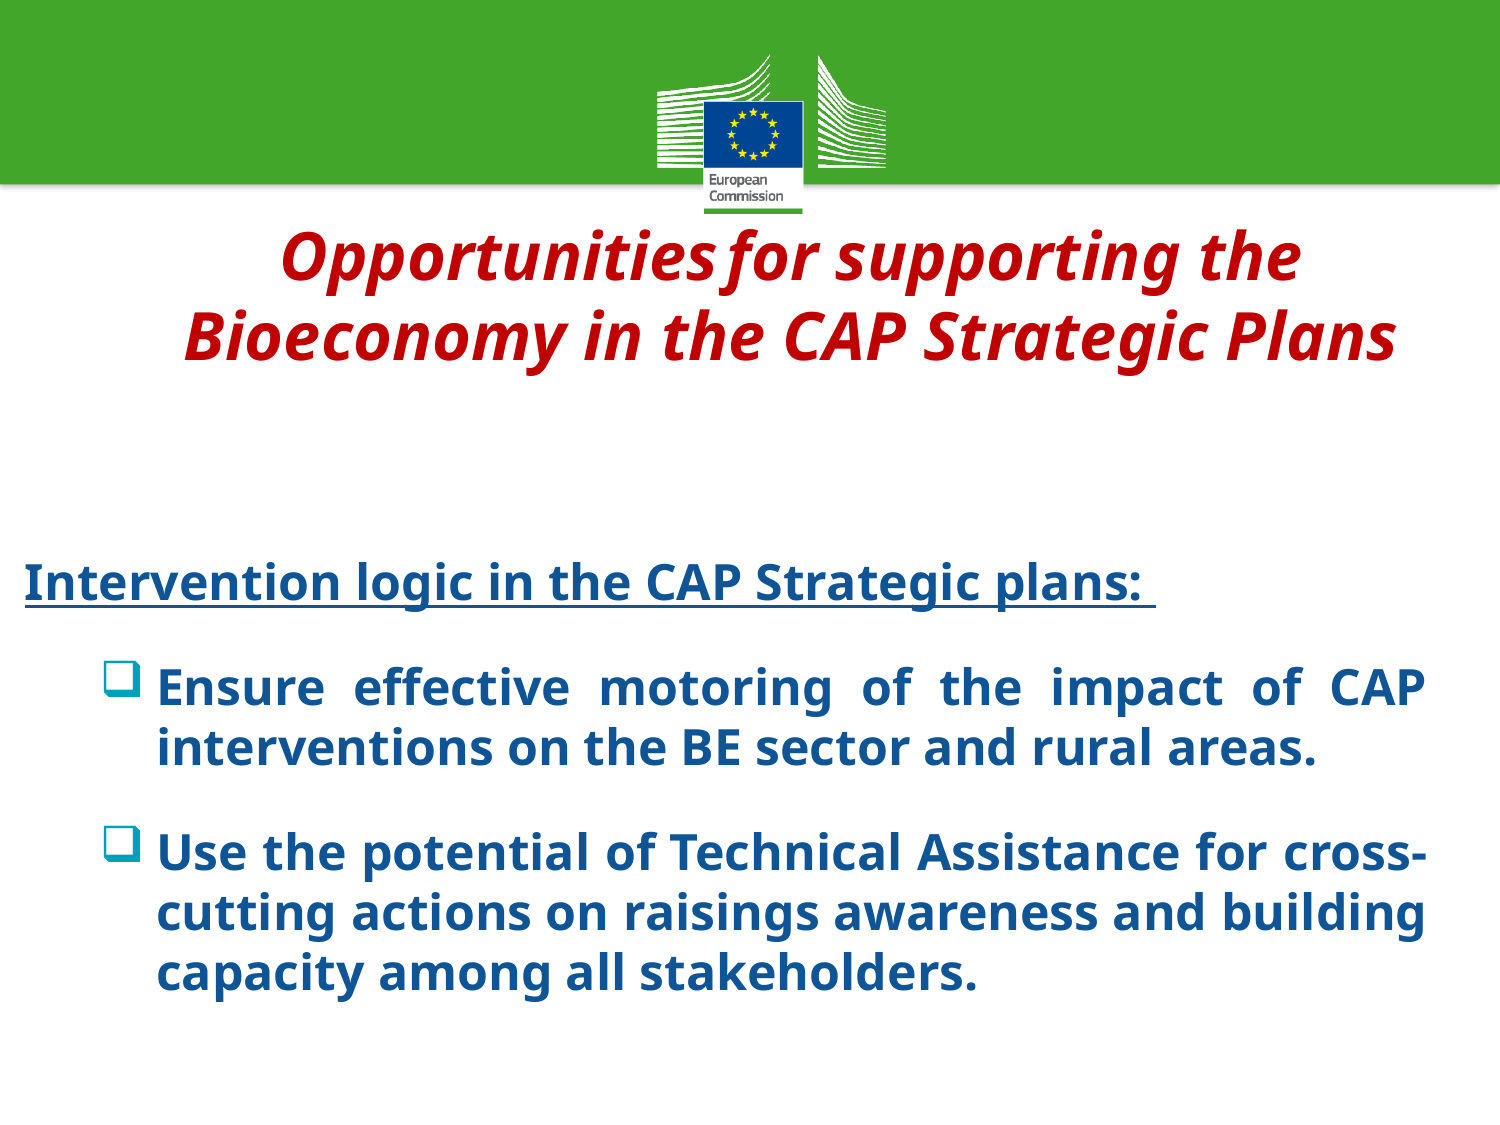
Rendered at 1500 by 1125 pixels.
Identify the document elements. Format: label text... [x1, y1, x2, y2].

text_box Opportunities for supporting the Bioeconomy in the CAP Strategic Plans [3, 206, 1500, 382]
picture [620, 54, 886, 206]
text_box Intervention logic in the CAP Strategic plans: Ensure effective motoring of the impact of CAP interventions on the BE sector and rural areas. Use the potential of Technical Assistance for cross-cutting actions on raisings awareness and building capacity among all stakeholders. [9, 382, 1444, 1125]
